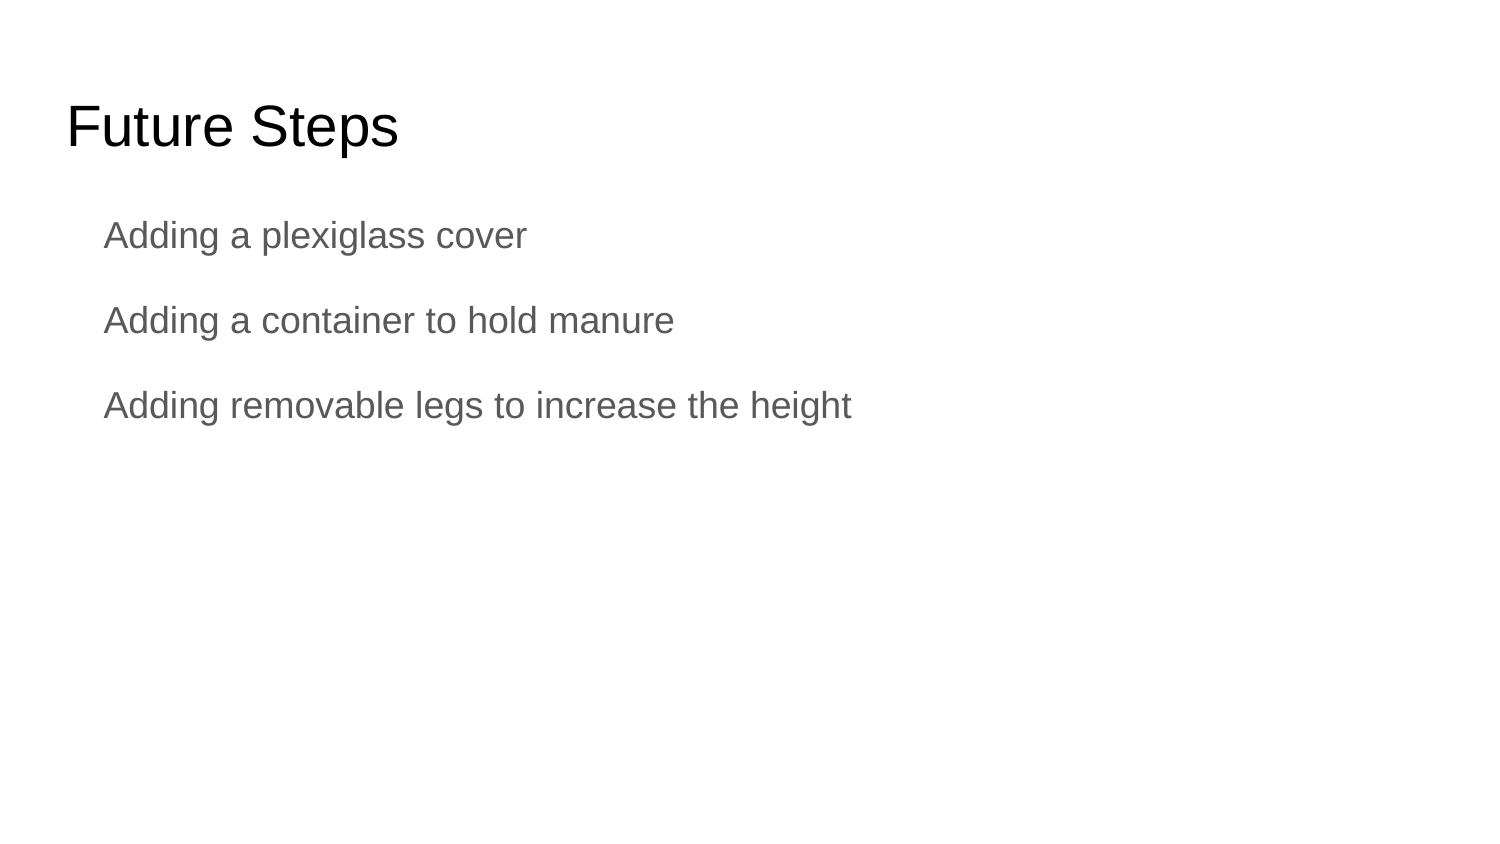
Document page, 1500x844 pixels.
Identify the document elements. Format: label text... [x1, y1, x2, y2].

title Future Steps [51, 72, 1449, 167]
list Adding a plexiglass cover Adding a container to hold manure Adding removable legs to increase the height [51, 189, 1449, 750]
